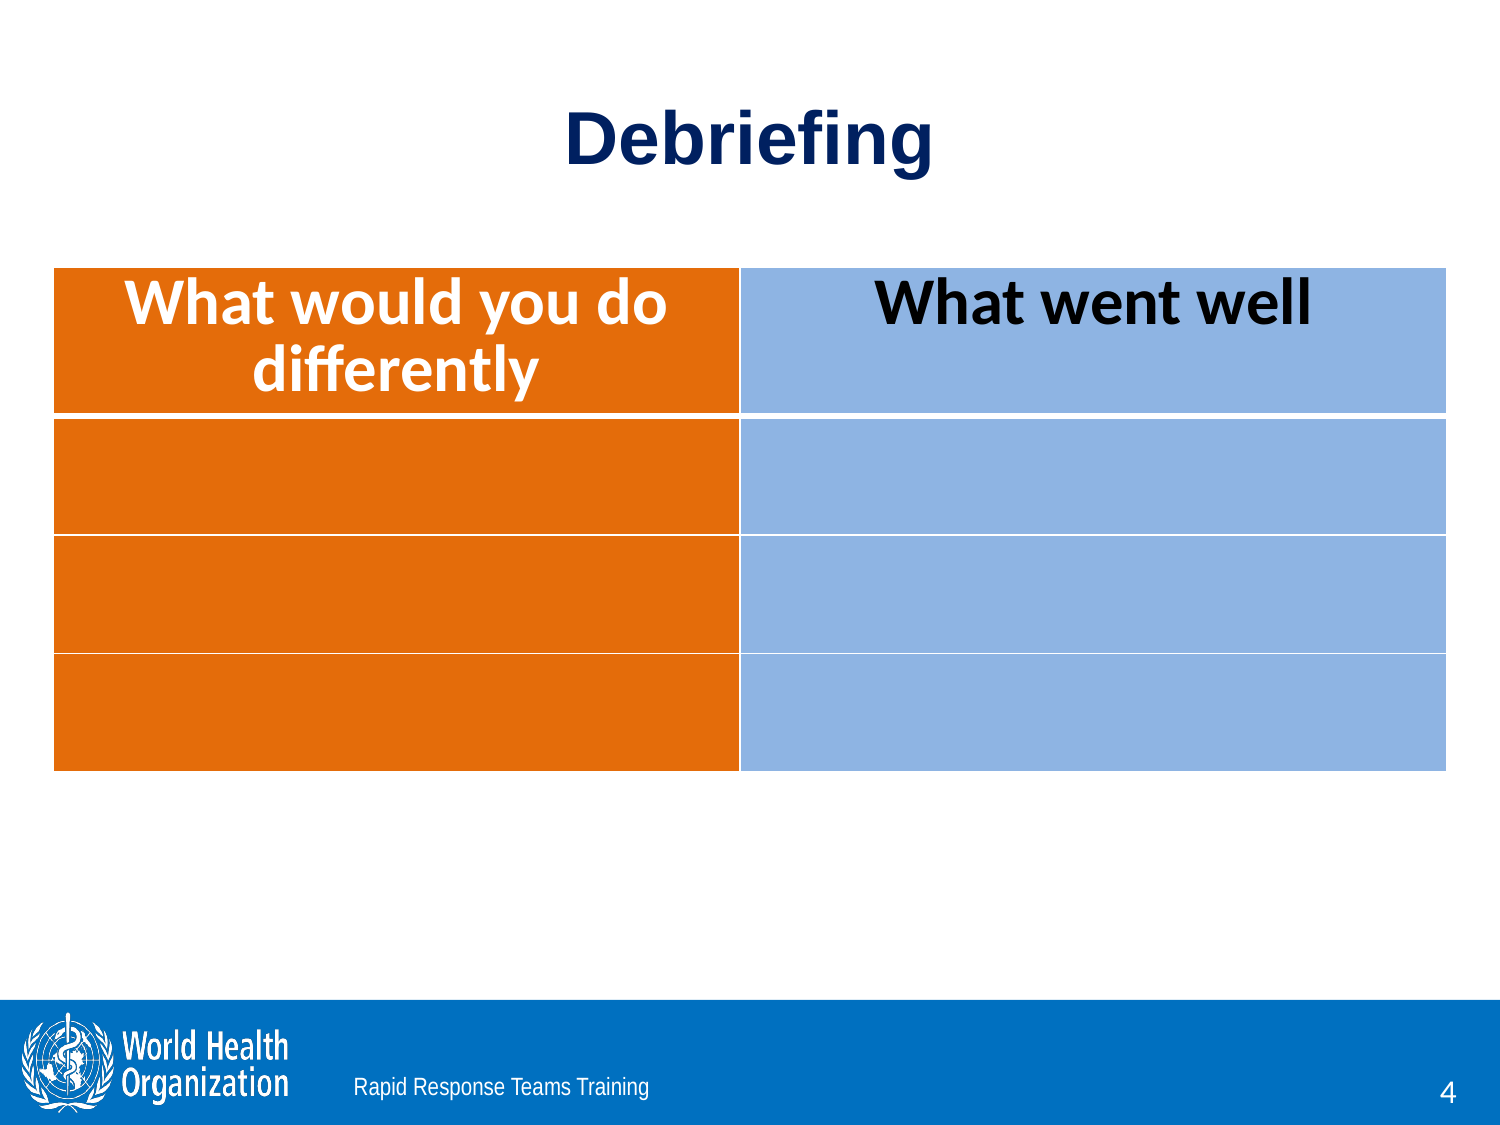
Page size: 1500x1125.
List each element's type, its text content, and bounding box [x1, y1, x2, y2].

table_cell [54, 536, 739, 653]
table_cell [54, 654, 739, 771]
table_cell [741, 654, 1446, 771]
table_cell [741, 419, 1446, 534]
title Debriefing [75, 45, 1425, 233]
picture [21, 1012, 288, 1113]
table_header What went well [741, 268, 1446, 413]
table_cell [741, 536, 1446, 653]
table_header What would you do differently [54, 268, 739, 413]
table_cell [54, 419, 739, 534]
